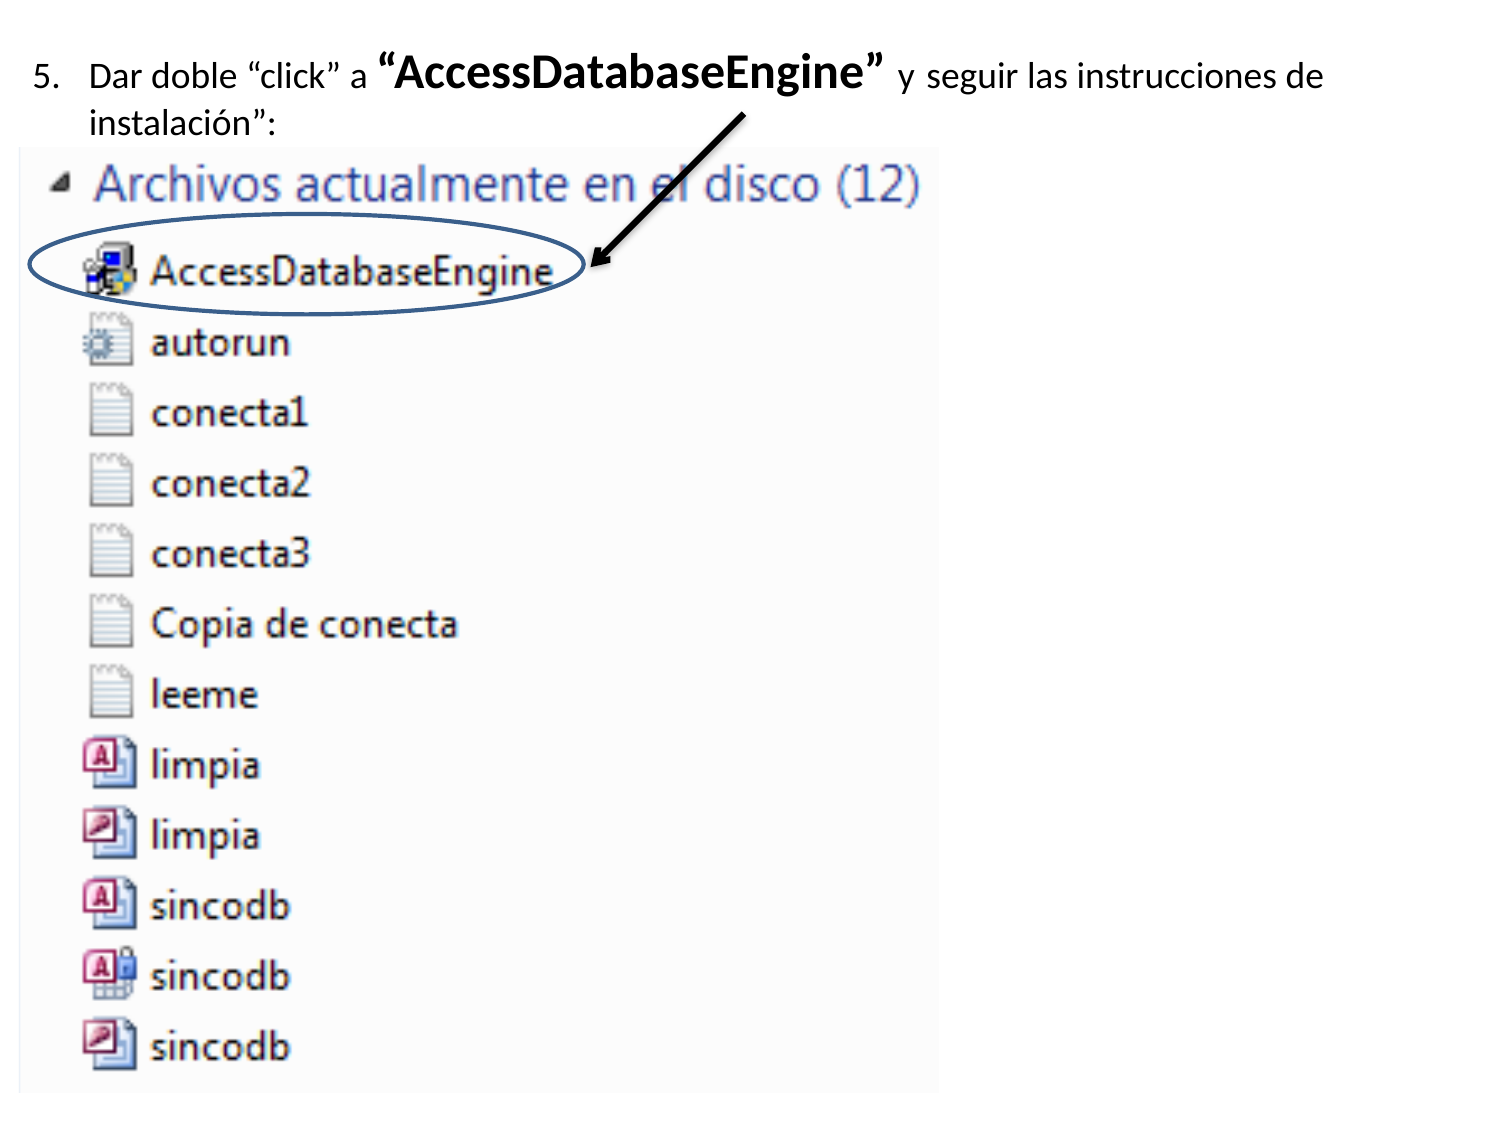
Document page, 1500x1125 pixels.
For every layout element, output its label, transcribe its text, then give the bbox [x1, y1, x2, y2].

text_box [590, 113, 745, 268]
picture [18, 147, 940, 1093]
text_box Dar doble “click” a “AccessDatabaseEngine” y seguir las instrucciones de instalación”: [17, 30, 1471, 151]
